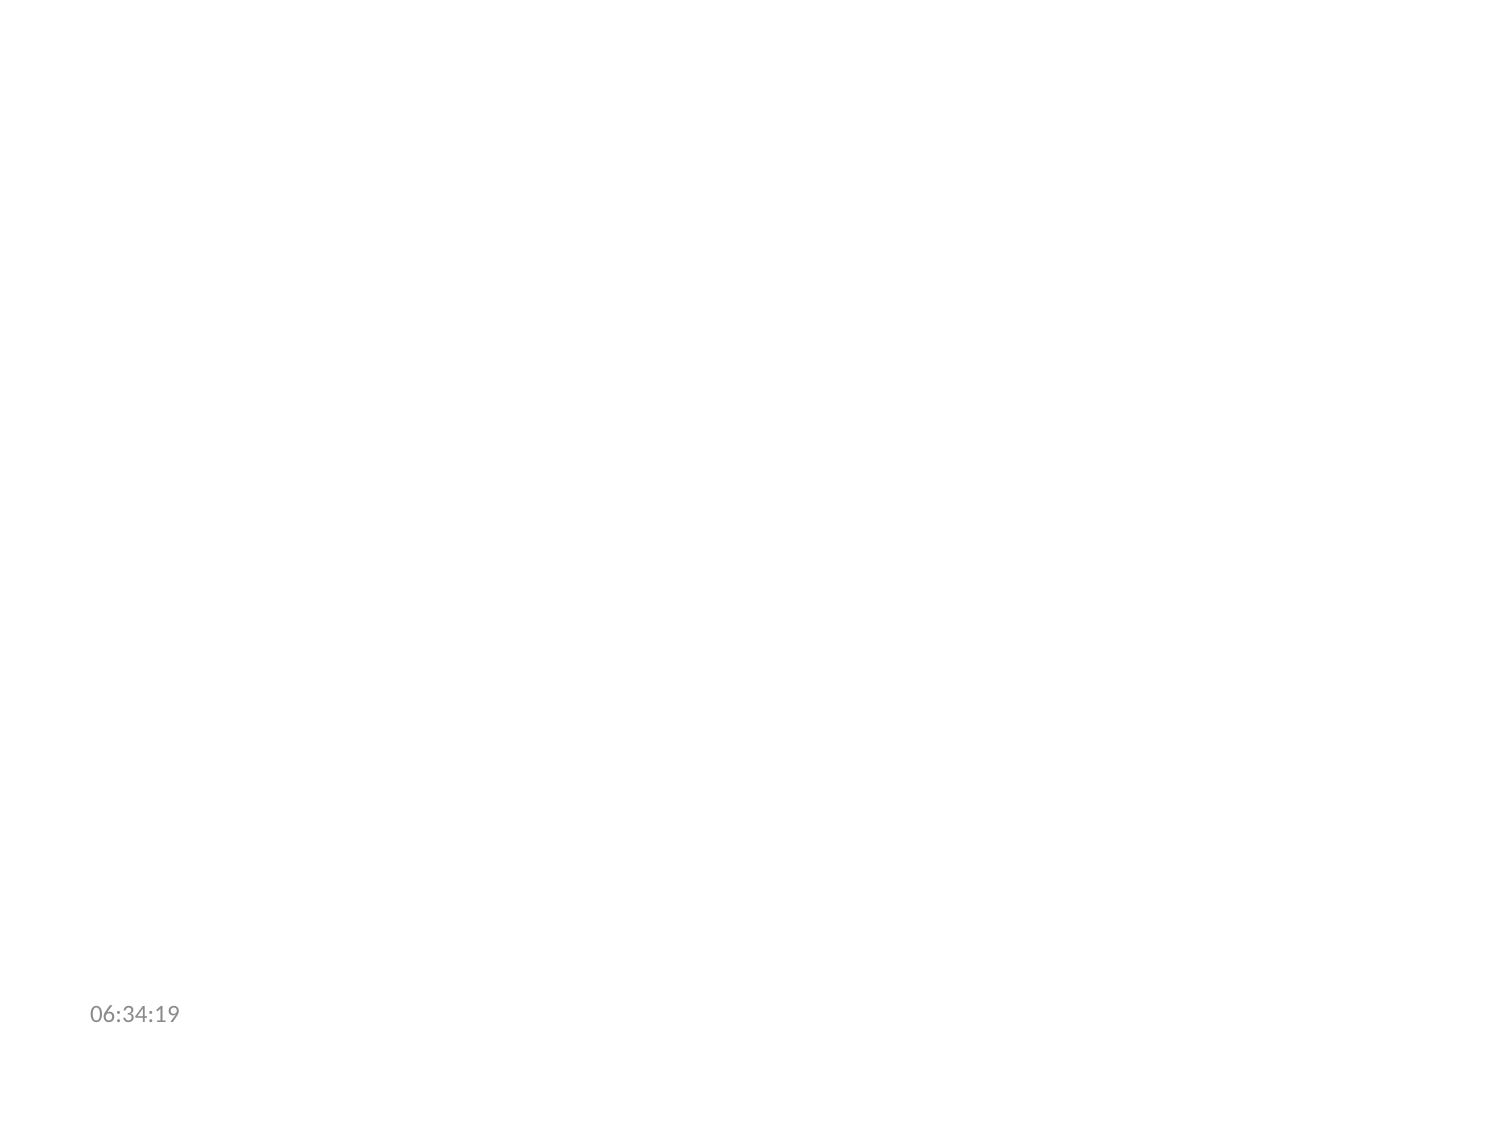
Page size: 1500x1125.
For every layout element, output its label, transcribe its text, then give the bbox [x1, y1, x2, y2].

text_box 15:35:09 [75, 982, 425, 1043]
